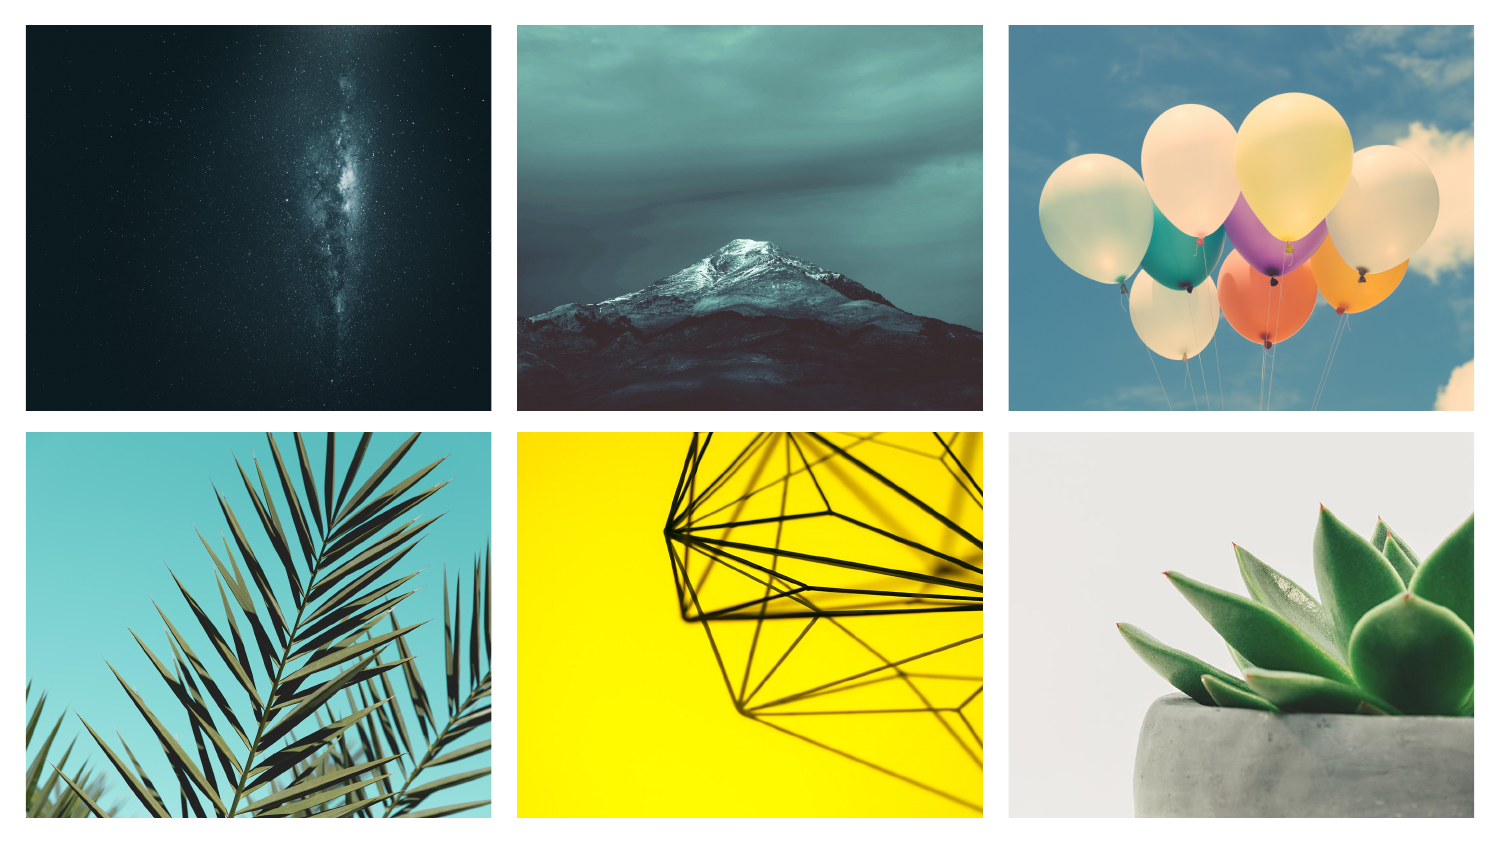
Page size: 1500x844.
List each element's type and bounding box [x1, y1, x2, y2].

picture [25, 432, 492, 819]
picture [516, 25, 984, 412]
picture [25, 25, 492, 412]
picture [1008, 25, 1475, 412]
picture [516, 432, 984, 819]
picture [1008, 432, 1475, 819]
